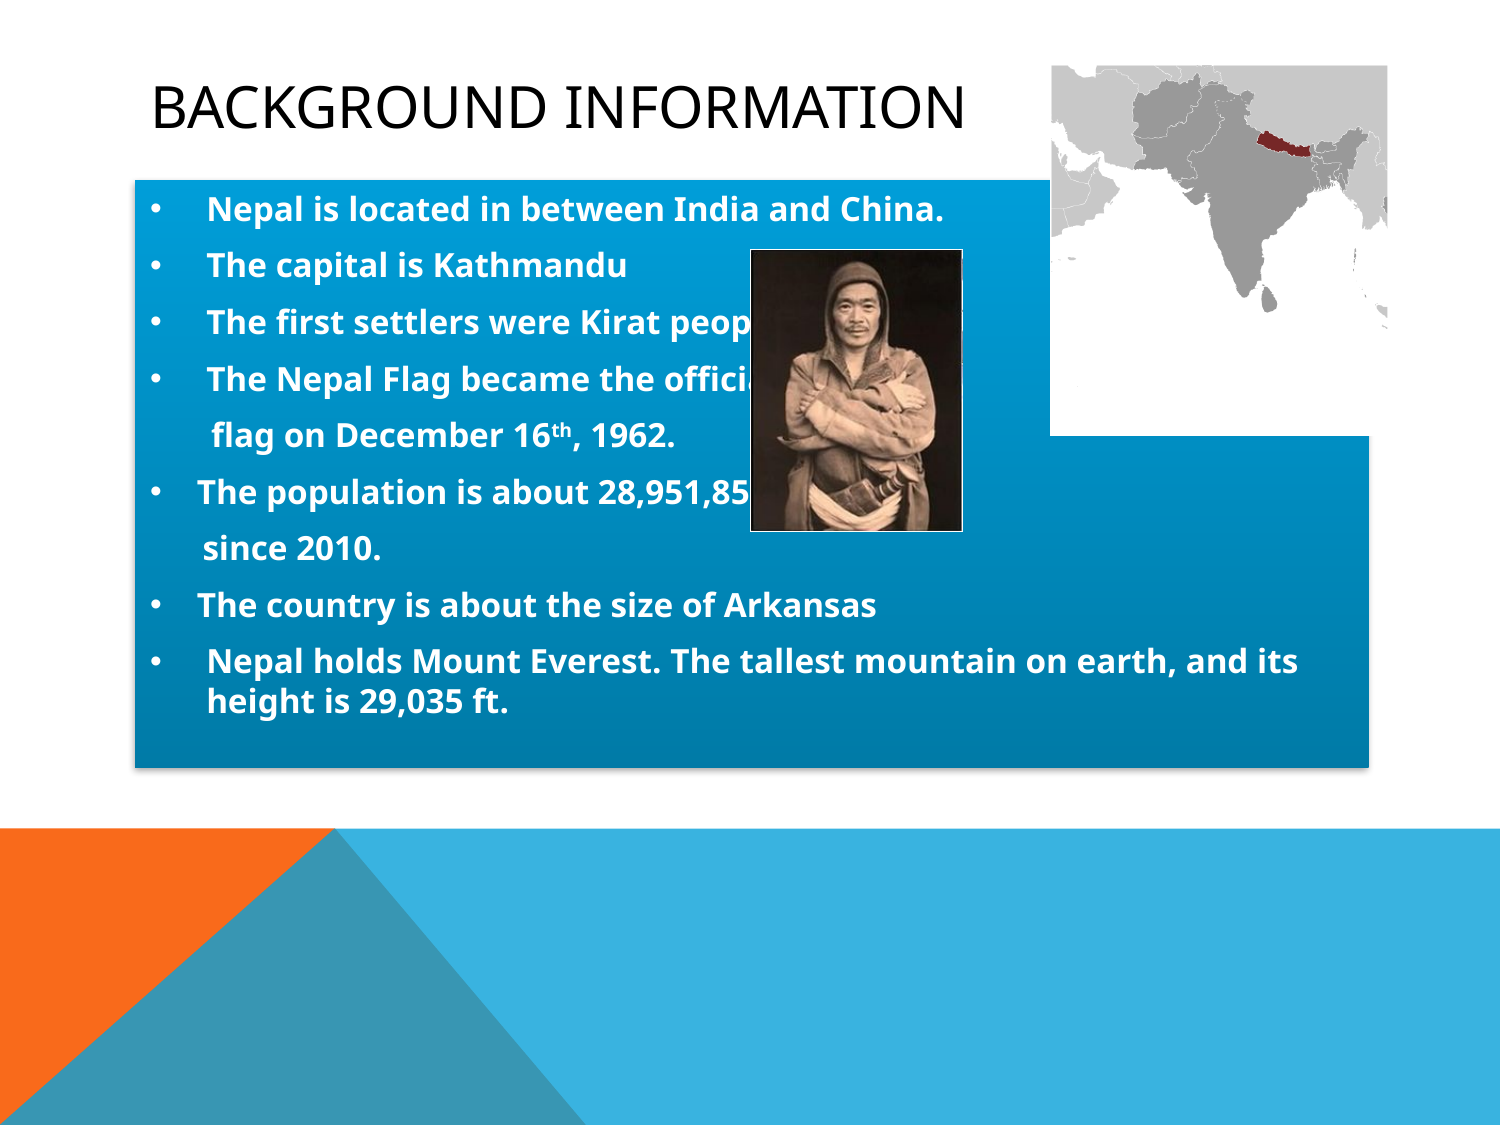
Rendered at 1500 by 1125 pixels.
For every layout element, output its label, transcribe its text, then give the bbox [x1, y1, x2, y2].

list Nepal is located in between India and China. The capital is Kathmandu The first settlers were Kirat people. The Nepal Flag became the official flag on December 16th, 1962. The population is about 28,951,852 since 2010. The country is about the size of Arkansas Nepal holds Mount Everest. The tallest mountain on earth, and its height is 29,035 ft. [135, 180, 1369, 768]
picture [749, 250, 962, 531]
title Background information [135, 60, 1369, 150]
picture [1049, 64, 1388, 436]
